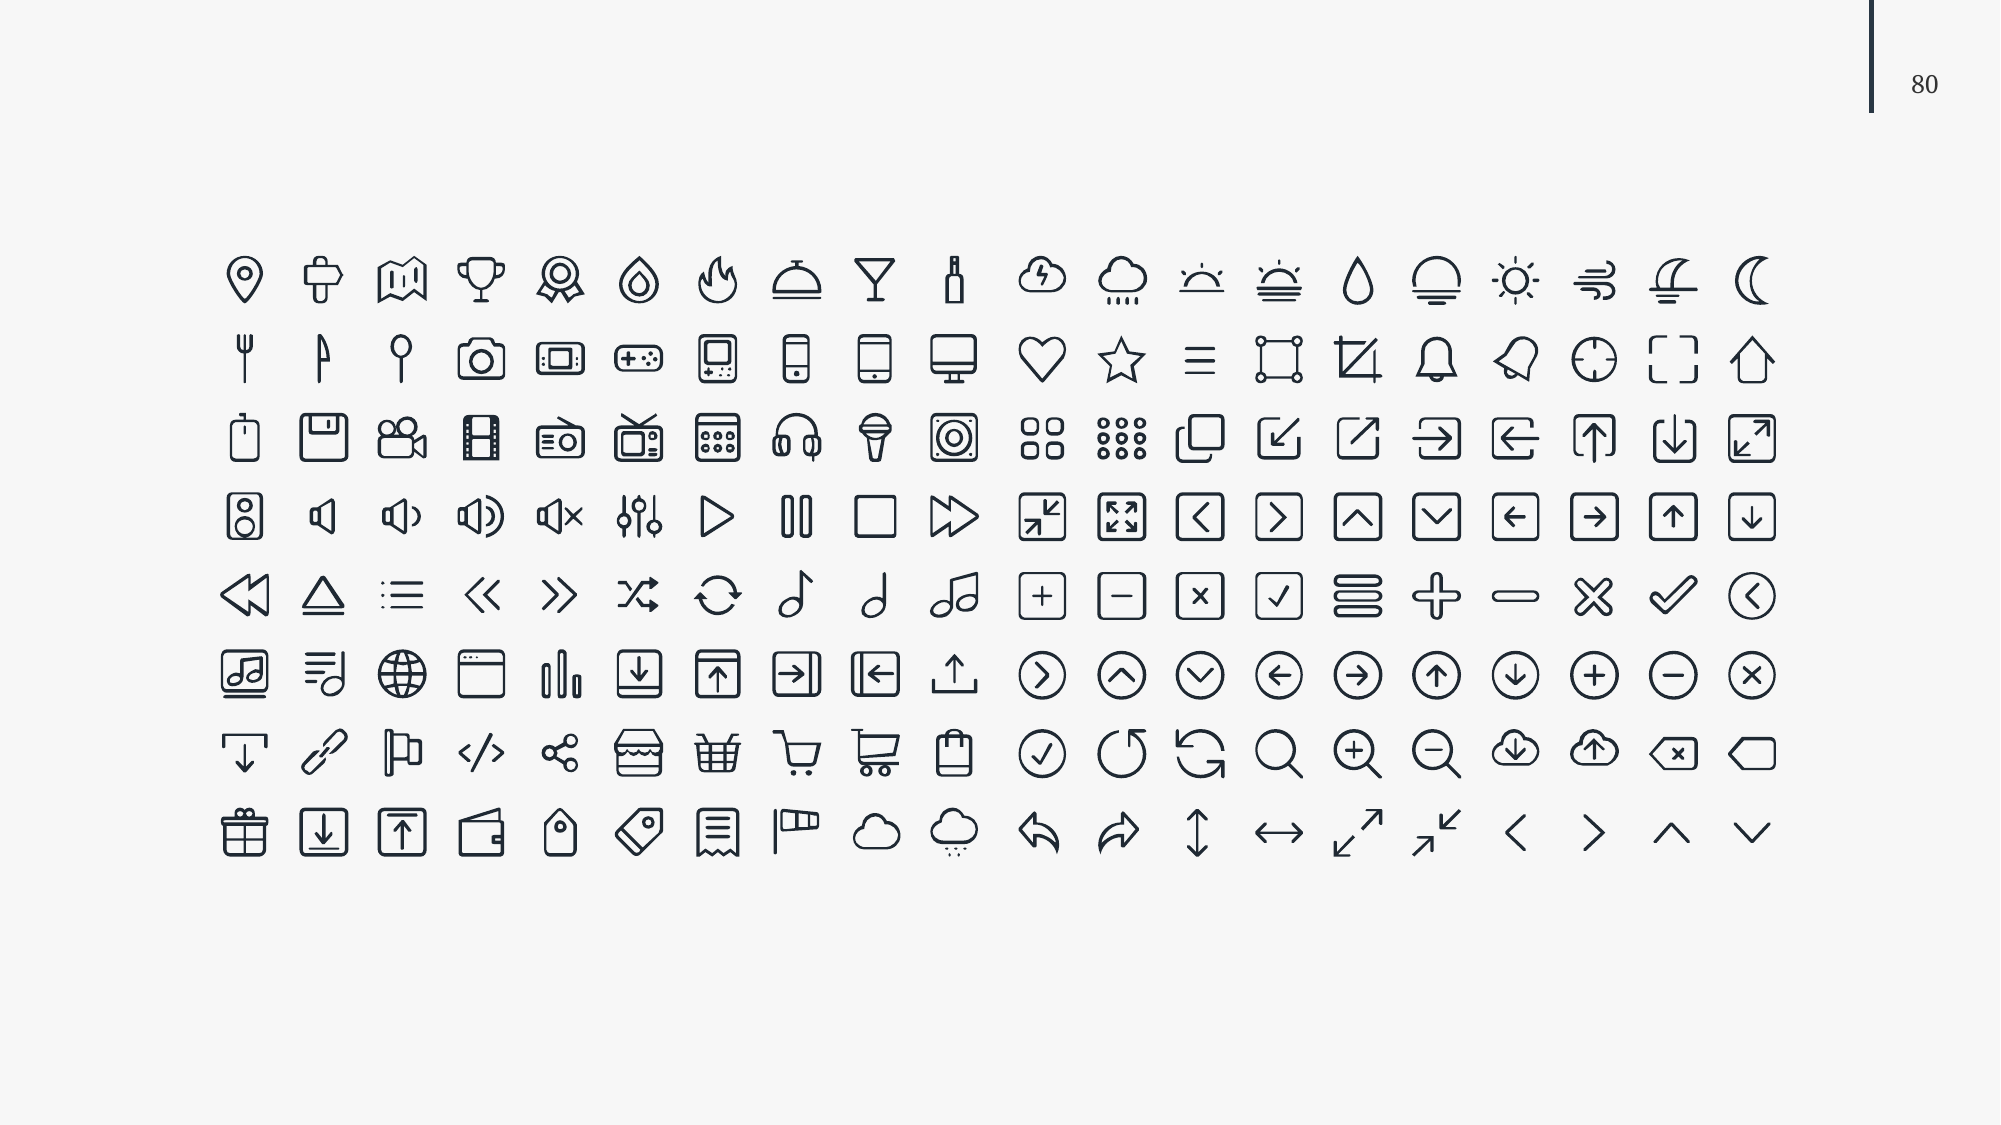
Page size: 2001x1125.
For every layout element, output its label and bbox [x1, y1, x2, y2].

text_box [936, 728, 973, 777]
text_box [317, 334, 330, 384]
text_box [1653, 822, 1690, 843]
text_box [858, 412, 892, 462]
text_box [772, 651, 822, 697]
text_box [1728, 572, 1776, 620]
text_box [1648, 650, 1698, 700]
text_box [1115, 447, 1129, 460]
text_box [1257, 417, 1301, 460]
text_box [390, 593, 424, 598]
text_box [631, 494, 647, 538]
text_box [1728, 736, 1776, 771]
text_box [1577, 260, 1616, 279]
text_box [805, 770, 813, 776]
text_box [1097, 572, 1147, 620]
text_box [1491, 590, 1540, 602]
text_box [945, 653, 964, 684]
text_box [1492, 336, 1539, 382]
text_box [1133, 432, 1147, 445]
text_box [1018, 650, 1067, 700]
text_box [541, 663, 551, 699]
text_box [1571, 336, 1617, 383]
text_box [931, 678, 978, 694]
text_box [1728, 414, 1776, 463]
text_box [1657, 300, 1677, 304]
text_box [220, 649, 269, 693]
text_box [302, 611, 345, 616]
text_box [1679, 335, 1698, 354]
text_box [1175, 729, 1225, 751]
text_box [301, 575, 345, 609]
text_box [1333, 492, 1383, 542]
text_box [1333, 605, 1383, 618]
text_box [470, 732, 493, 773]
text_box [1020, 441, 1040, 460]
text_box [1097, 492, 1147, 542]
text_box [1097, 650, 1147, 700]
text_box [1412, 729, 1462, 779]
text_box [304, 670, 326, 675]
text_box [1360, 809, 1383, 831]
text_box [1412, 572, 1462, 620]
text_box [1255, 650, 1303, 700]
text_box [695, 649, 741, 699]
text_box [700, 575, 743, 600]
text_box [1733, 822, 1771, 843]
text_box [377, 416, 427, 459]
text_box [772, 730, 822, 767]
text_box [1573, 281, 1616, 300]
text_box [1336, 417, 1380, 460]
text_box [1045, 441, 1065, 460]
text_box [614, 728, 664, 777]
text_box [382, 498, 408, 535]
text_box [1255, 729, 1303, 779]
text_box [698, 255, 738, 304]
text_box [564, 507, 583, 526]
text_box [1439, 809, 1462, 830]
text_box [377, 255, 427, 304]
text_box [930, 412, 978, 462]
text_box [1679, 365, 1698, 384]
text_box [1097, 447, 1110, 460]
text_box [945, 255, 964, 304]
text_box [930, 495, 980, 538]
text_box [1255, 335, 1303, 384]
text_box [1098, 811, 1139, 855]
text_box [1018, 729, 1067, 779]
text_box [1188, 414, 1225, 451]
text_box [1648, 365, 1668, 384]
text_box [778, 569, 814, 618]
text_box [236, 334, 253, 384]
text_box [1648, 258, 1698, 292]
text_box [304, 679, 318, 684]
text_box [541, 579, 559, 611]
text_box [1491, 417, 1534, 460]
text_box [1342, 255, 1374, 305]
text_box [1412, 836, 1434, 857]
text_box [861, 572, 887, 619]
text_box [619, 255, 659, 304]
text_box [1045, 417, 1065, 436]
text_box [411, 506, 421, 527]
text_box [772, 412, 822, 462]
text_box [1728, 492, 1776, 542]
text_box [929, 571, 979, 618]
text_box [1255, 822, 1303, 843]
text_box [1728, 650, 1776, 700]
text_box [222, 733, 268, 749]
text_box [780, 808, 820, 832]
text_box [220, 573, 269, 617]
text_box [1018, 255, 1067, 293]
text_box [850, 651, 900, 697]
text_box [535, 341, 585, 376]
text_box [457, 649, 506, 699]
text_box [852, 813, 901, 850]
text_box [1333, 650, 1383, 700]
text_box [1184, 346, 1216, 351]
text_box [857, 334, 892, 384]
text_box [1570, 492, 1619, 542]
text_box [850, 728, 900, 777]
text_box [1416, 295, 1457, 300]
text_box [226, 492, 264, 540]
text_box [1734, 255, 1769, 305]
text_box [1255, 572, 1303, 620]
text_box [1097, 729, 1147, 779]
text_box [1491, 492, 1540, 542]
text_box [1570, 729, 1619, 766]
text_box [782, 334, 810, 384]
text_box [1412, 426, 1452, 451]
text_box [1098, 255, 1148, 293]
text_box [1184, 359, 1216, 363]
text_box [309, 498, 335, 535]
text_box [1570, 650, 1619, 700]
text_box [485, 494, 505, 538]
text_box [1333, 574, 1383, 587]
text_box [557, 649, 567, 699]
text_box [463, 414, 500, 461]
text_box [223, 694, 267, 699]
text_box [1333, 335, 1383, 384]
text_box [695, 412, 741, 462]
text_box [235, 743, 254, 773]
text_box [1175, 650, 1225, 700]
text_box [614, 413, 664, 462]
text_box [1505, 814, 1526, 851]
text_box [1097, 335, 1147, 384]
text_box [457, 256, 505, 303]
text_box [698, 334, 738, 384]
text_box [1175, 492, 1225, 542]
text_box [535, 255, 585, 304]
text_box [220, 807, 269, 857]
text_box [1648, 736, 1698, 771]
text_box [1175, 426, 1213, 463]
text_box [572, 674, 582, 699]
text_box [226, 255, 264, 304]
text_box [229, 412, 260, 462]
text_box [304, 652, 336, 656]
text_box [1526, 292, 1534, 298]
text_box [646, 494, 663, 538]
text_box [790, 770, 797, 776]
text_box [614, 344, 664, 372]
text_box [377, 649, 427, 699]
text_box [1020, 417, 1040, 436]
text_box [536, 498, 562, 535]
text_box [1097, 417, 1110, 429]
text_box [464, 576, 485, 613]
text_box [1491, 729, 1540, 766]
text_box [1648, 492, 1698, 542]
text_box [1412, 255, 1462, 287]
text_box [1187, 809, 1208, 857]
text_box [693, 592, 735, 616]
text_box [693, 733, 742, 773]
text_box [1527, 262, 1534, 269]
text_box [1574, 577, 1613, 617]
text_box [458, 807, 505, 857]
text_box [1497, 262, 1505, 270]
text_box [781, 494, 794, 538]
text_box [1133, 447, 1147, 460]
text_box [458, 743, 471, 762]
text_box [930, 334, 977, 384]
text_box [1176, 756, 1225, 779]
text_box [1653, 419, 1697, 463]
text_box [1179, 289, 1225, 293]
text_box [541, 733, 579, 773]
text_box [1183, 271, 1221, 287]
text_box [384, 728, 423, 777]
text_box [1260, 268, 1298, 284]
text_box [1257, 292, 1301, 296]
text_box [799, 494, 813, 538]
text_box [1412, 492, 1462, 542]
text_box [1333, 590, 1383, 602]
text_box [1491, 278, 1499, 283]
text_box [617, 576, 659, 612]
text_box [1256, 286, 1302, 291]
text_box [1729, 335, 1776, 384]
text_box [377, 807, 427, 857]
text_box [482, 579, 500, 611]
text_box [1412, 650, 1462, 700]
text_box [1255, 492, 1303, 542]
text_box [535, 416, 585, 459]
text_box [390, 581, 424, 585]
text_box [772, 296, 822, 300]
text_box [1018, 572, 1067, 620]
text_box [1532, 278, 1540, 283]
text_box [320, 651, 345, 697]
text_box [1491, 650, 1540, 700]
text_box [1333, 835, 1356, 857]
text_box [1582, 423, 1607, 463]
text_box [557, 576, 577, 613]
text_box [1428, 301, 1447, 305]
text_box [1649, 575, 1698, 615]
text_box [616, 649, 663, 699]
text_box [1648, 335, 1668, 354]
text_box [772, 260, 822, 294]
text_box [854, 494, 897, 538]
text_box [1115, 432, 1129, 445]
text_box [616, 494, 632, 538]
text_box [700, 495, 735, 538]
text_box [301, 728, 348, 775]
text_box [1115, 417, 1129, 429]
text_box [1418, 417, 1462, 460]
text_box [1018, 336, 1067, 383]
text_box [1500, 426, 1540, 451]
text_box [303, 255, 344, 304]
text_box [1018, 492, 1067, 542]
text_box [1134, 296, 1139, 305]
text_box [544, 807, 577, 857]
text_box [930, 807, 978, 845]
text_box [1415, 336, 1458, 383]
text_box [773, 808, 777, 855]
text_box [390, 334, 413, 384]
text_box [1333, 729, 1383, 779]
text_box [457, 498, 482, 535]
text_box [299, 807, 349, 857]
text_box [1133, 417, 1147, 429]
text_box [491, 743, 505, 762]
text_box [614, 807, 664, 857]
text_box [1662, 414, 1687, 454]
text_box [304, 661, 336, 665]
text_box [1583, 814, 1606, 851]
text_box [696, 807, 740, 857]
text_box [1018, 811, 1060, 855]
text_box [1498, 267, 1530, 297]
text_box [299, 412, 349, 462]
text_box [1097, 432, 1110, 445]
text_box [1573, 414, 1616, 457]
text_box [1175, 572, 1225, 620]
text_box [854, 258, 896, 302]
text_box [457, 337, 506, 380]
